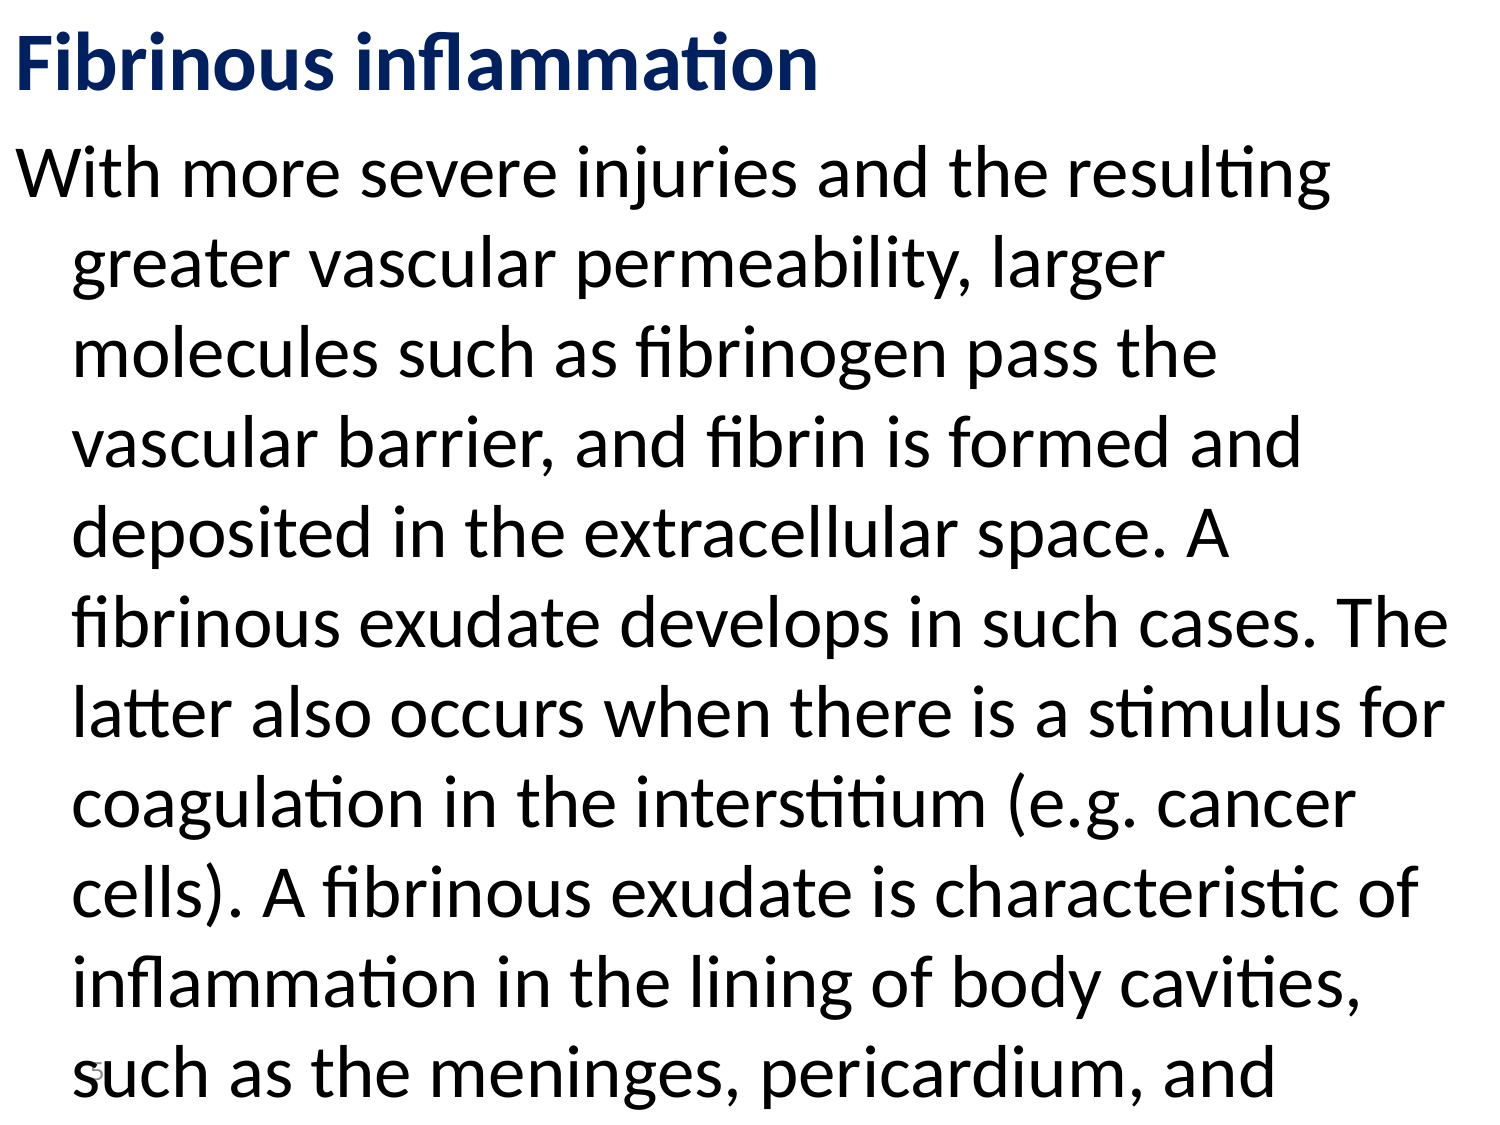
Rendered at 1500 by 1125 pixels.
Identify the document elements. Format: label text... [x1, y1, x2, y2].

list Fibrinous inflammation With more severe injuries and the resulting greater vascular permeability, larger molecules such as fibrinogen pass the vascular barrier, and fibrin is formed and deposited in the extracellular space. A fibrinous exudate develops in such cases. The latter also occurs when there is a stimulus for coagulation in the interstitium (e.g. cancer cells). A fibrinous exudate is characteristic of inflammation in the lining of body cavities, such as the meninges, pericardium, and pleura. [0, 0, 1500, 1125]
slide_number 5 [75, 1042, 425, 1103]
